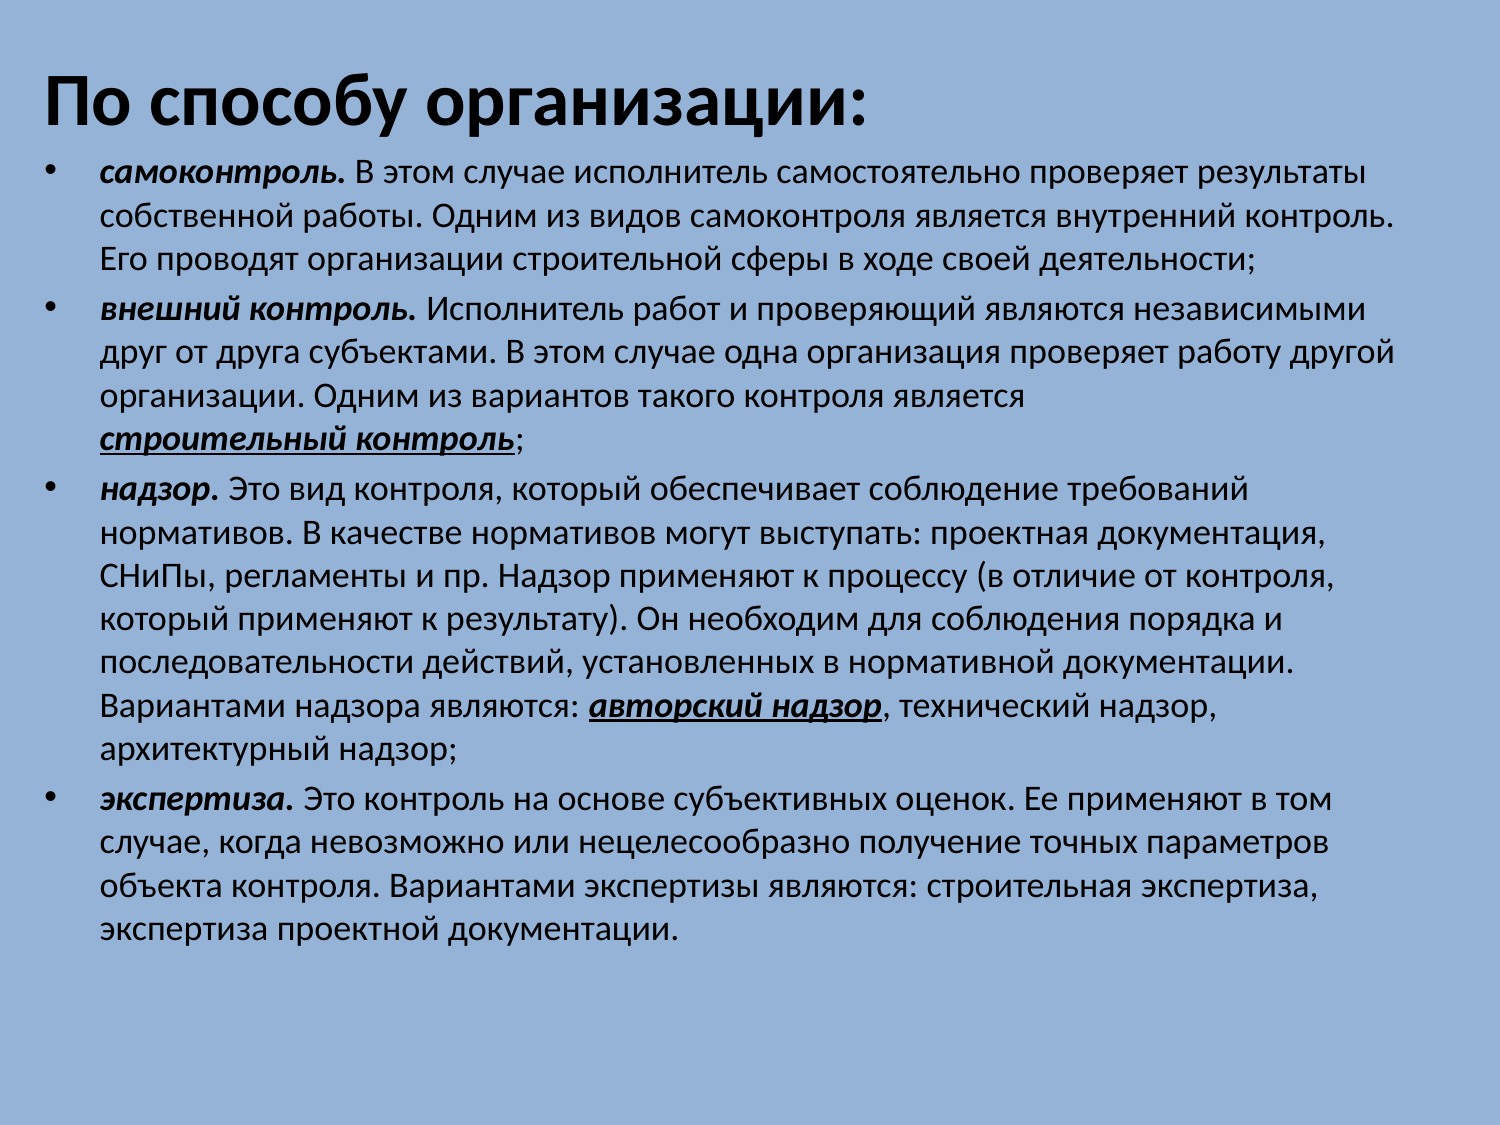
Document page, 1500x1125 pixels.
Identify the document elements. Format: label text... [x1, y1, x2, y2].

list По способу организации: самоконтроль. В этом случае исполнитель самостоятельно проверяет результаты собственной работы. Одним из видов самоконтроля является внутренний контроль. Его проводят организации строительной сферы в ходе своей деятельности; внешний контроль. Исполнитель работ и проверяющий являются независимыми друг от друга субъектами. В этом случае одна организация проверяет работу другой организации. Одним из вариантов такого контроля является строительный контроль; надзор. Это вид контроля, который обеспечивает соблюдение требований нормативов. В качестве нормативов могут выступать: проектная документация, СНиПы, регламенты и пр. Надзор применяют к процессу (в отличие от контроля, который применяют к результату). Он необходим для соблюдения порядка и последовательности действий, установленных в нормативной документации. Вариантами надзора являются: авторский надзор, технический надзор, архитектурный надзор; экспертиза. Это контроль на основе субъективных оценок. Ее применяют в том случае, когда невозможно или нецелесообразно получение точных параметров объекта контроля. Вариантами экспертизы являются: строительная экспертиза, экспертиза проектной документации. [29, 42, 1425, 1005]
